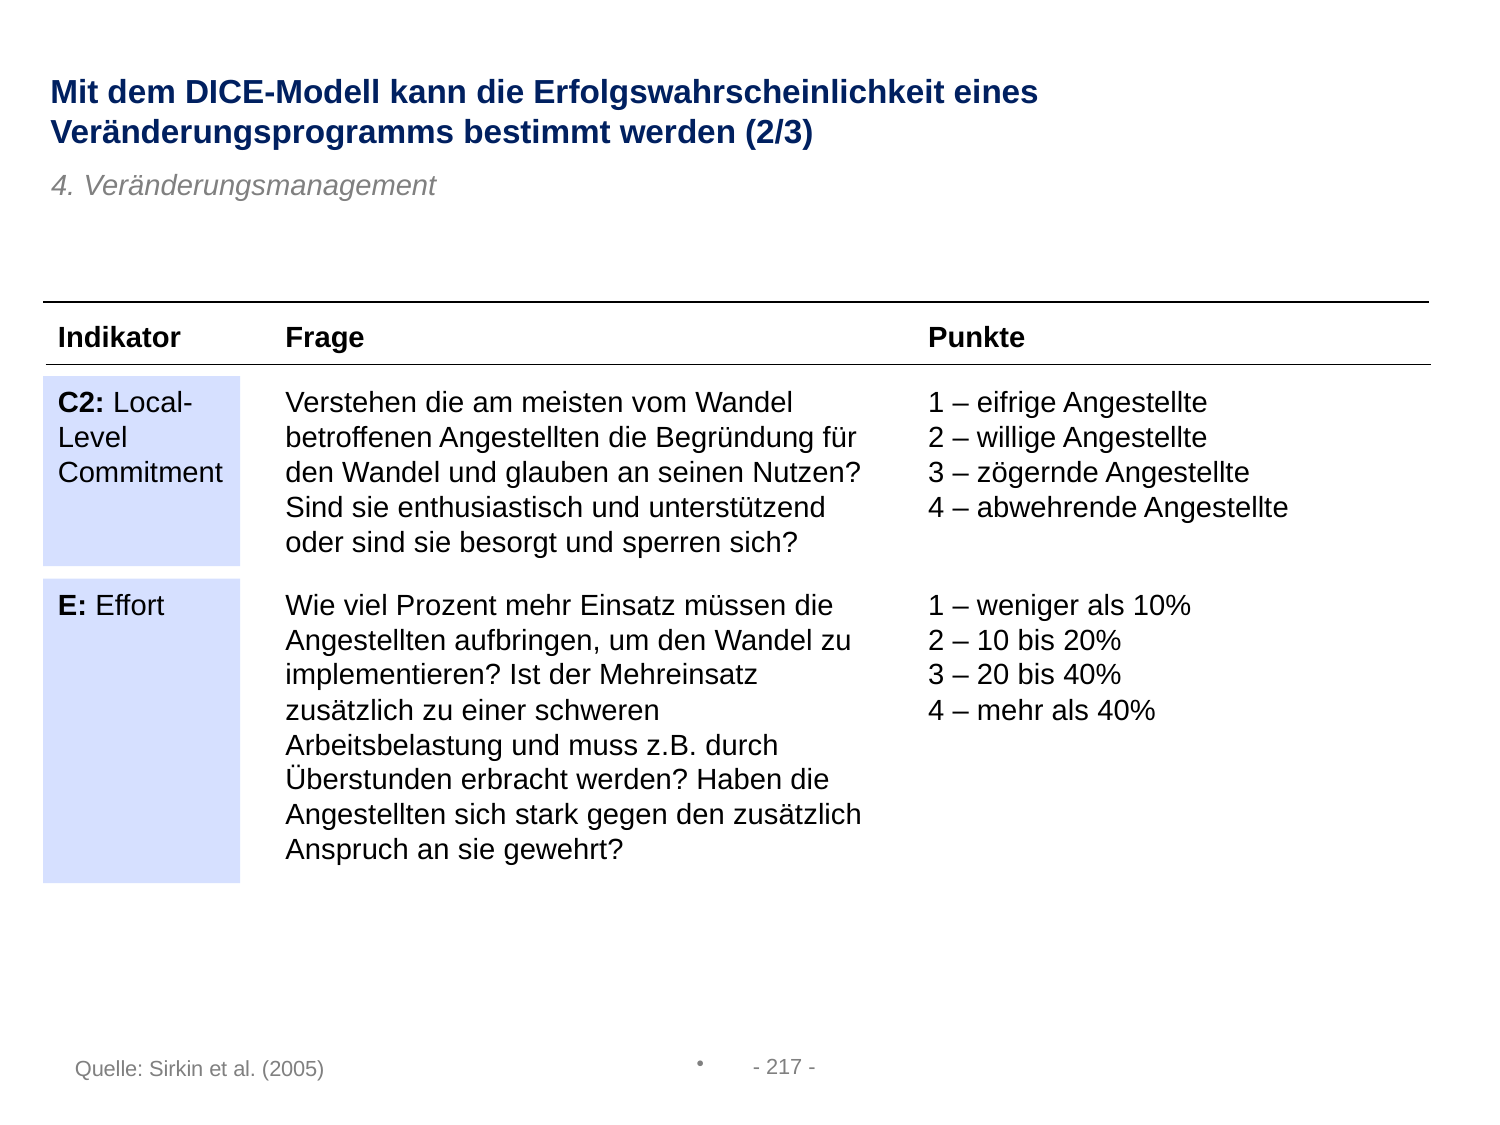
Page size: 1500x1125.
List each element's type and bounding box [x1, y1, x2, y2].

text_box [43, 376, 241, 567]
text_box [43, 310, 681, 361]
text_box [913, 578, 1466, 734]
text_box [913, 376, 1466, 531]
text_box [36, 159, 453, 209]
text_box [270, 578, 895, 873]
text_box [43, 578, 241, 884]
slide_number [599, 1045, 913, 1093]
text_box [35, 63, 1433, 158]
text_box [913, 310, 1229, 361]
text_box [270, 376, 895, 566]
text_box [60, 1046, 340, 1088]
